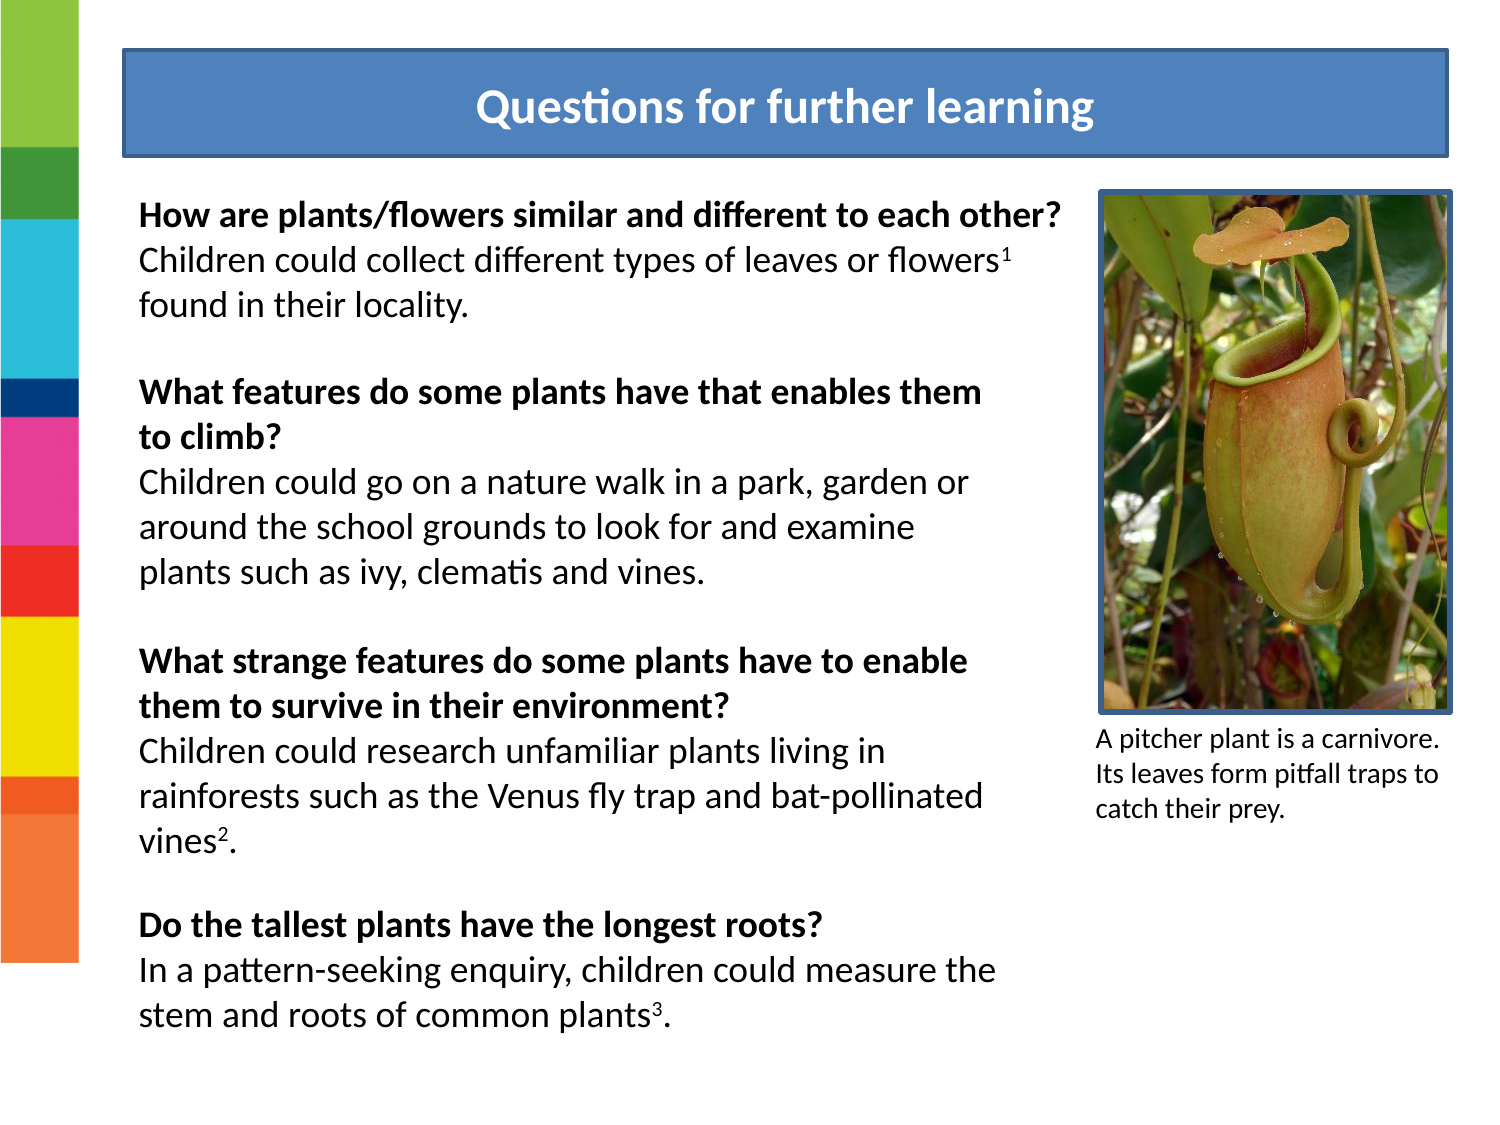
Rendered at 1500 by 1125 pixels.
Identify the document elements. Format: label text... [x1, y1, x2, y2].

picture [1, 0, 78, 962]
text_box What strange features do some plants have to enable them to survive in their environment? Children could research unfamiliar plants living in rainforests such as the Venus fly trap and bat-pollinated vines2. [123, 628, 1022, 868]
picture [1104, 194, 1448, 710]
text_box A pitcher plant is a carnivore. Its leaves form pitfall traps to catch their prey. [1080, 712, 1477, 832]
text_box Do the tallest plants have the longest roots? In a pattern-seeking enquiry, children could measure the stem and roots of common plants3. [123, 892, 1022, 1043]
text_box How are plants/flowers similar and different to each other? Children could collect different types of leaves or flowers1 found in their locality. [123, 182, 1081, 333]
text_box What features do some plants have that enables them to climb? Children could go on a nature walk in a park, garden or around the school grounds to look for and examine plants such as ivy, clematis and vines. [123, 359, 1022, 600]
text_box Questions for further learning [122, 48, 1449, 158]
